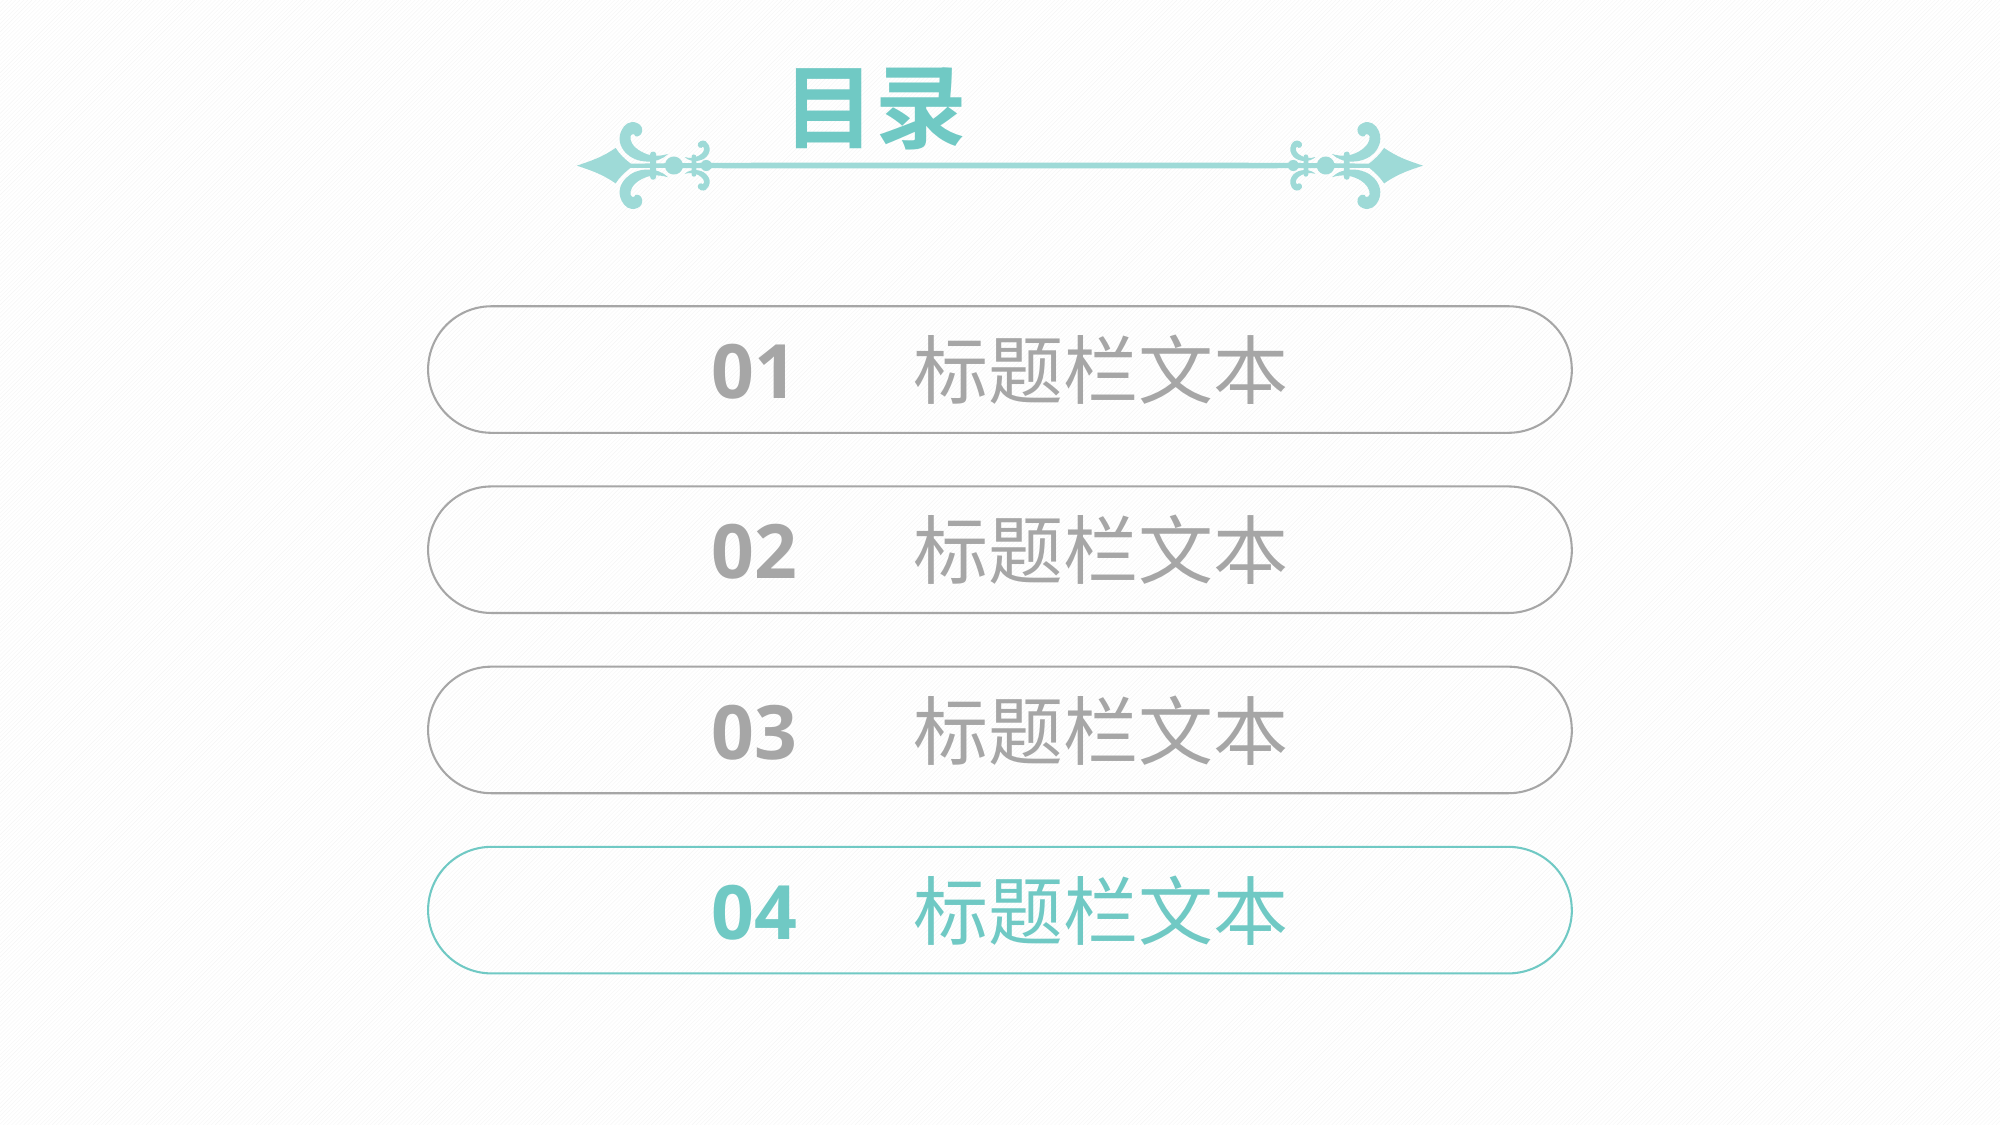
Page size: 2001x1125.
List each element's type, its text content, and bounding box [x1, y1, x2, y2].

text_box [428, 846, 1572, 974]
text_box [428, 306, 1572, 433]
text_box 目录 [769, 42, 1231, 119]
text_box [576, 119, 1423, 212]
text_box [428, 666, 1572, 794]
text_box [428, 486, 1572, 613]
